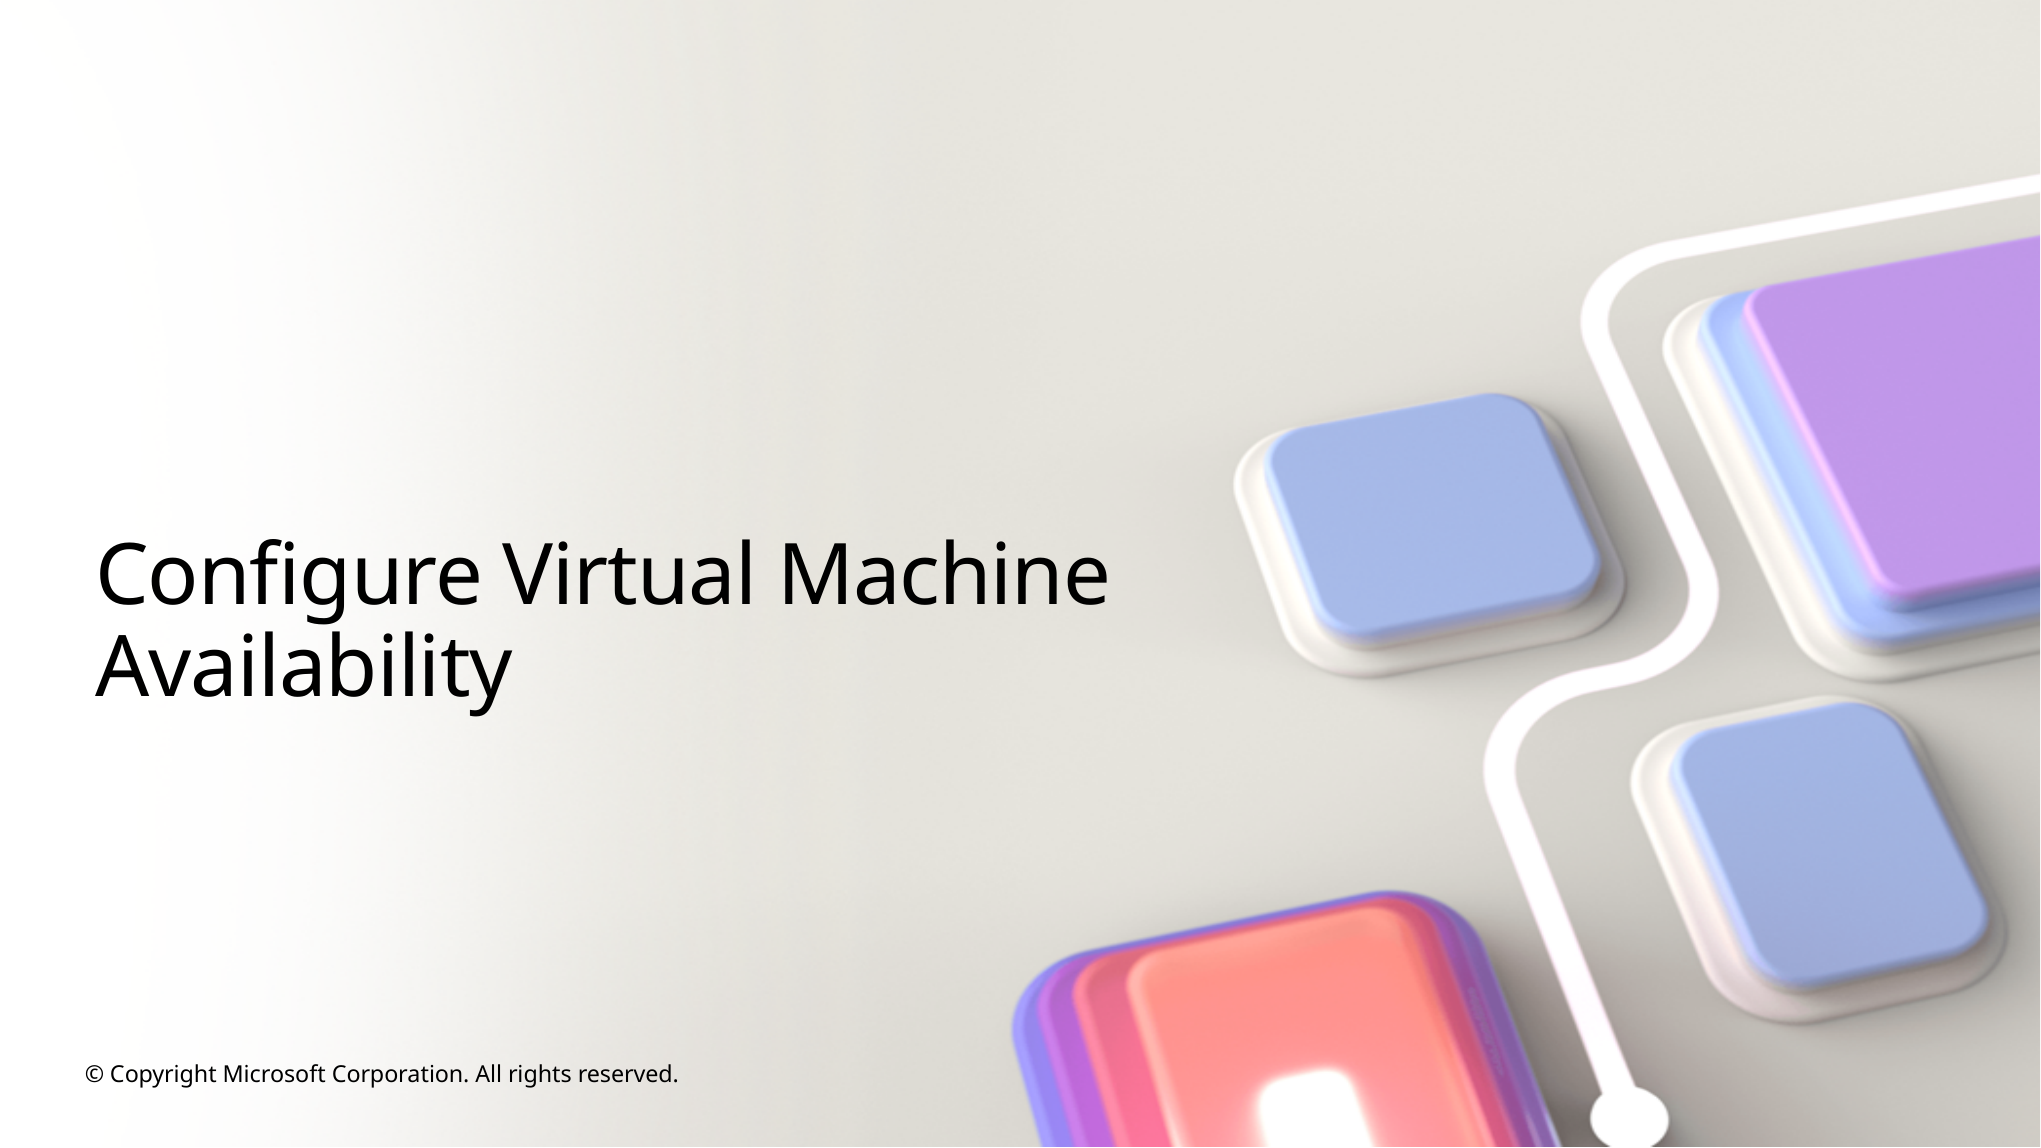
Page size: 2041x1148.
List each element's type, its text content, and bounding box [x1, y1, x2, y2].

title Configure Virtual Machine Availability [95, 576, 1158, 670]
picture [0, 0, 2041, 1147]
